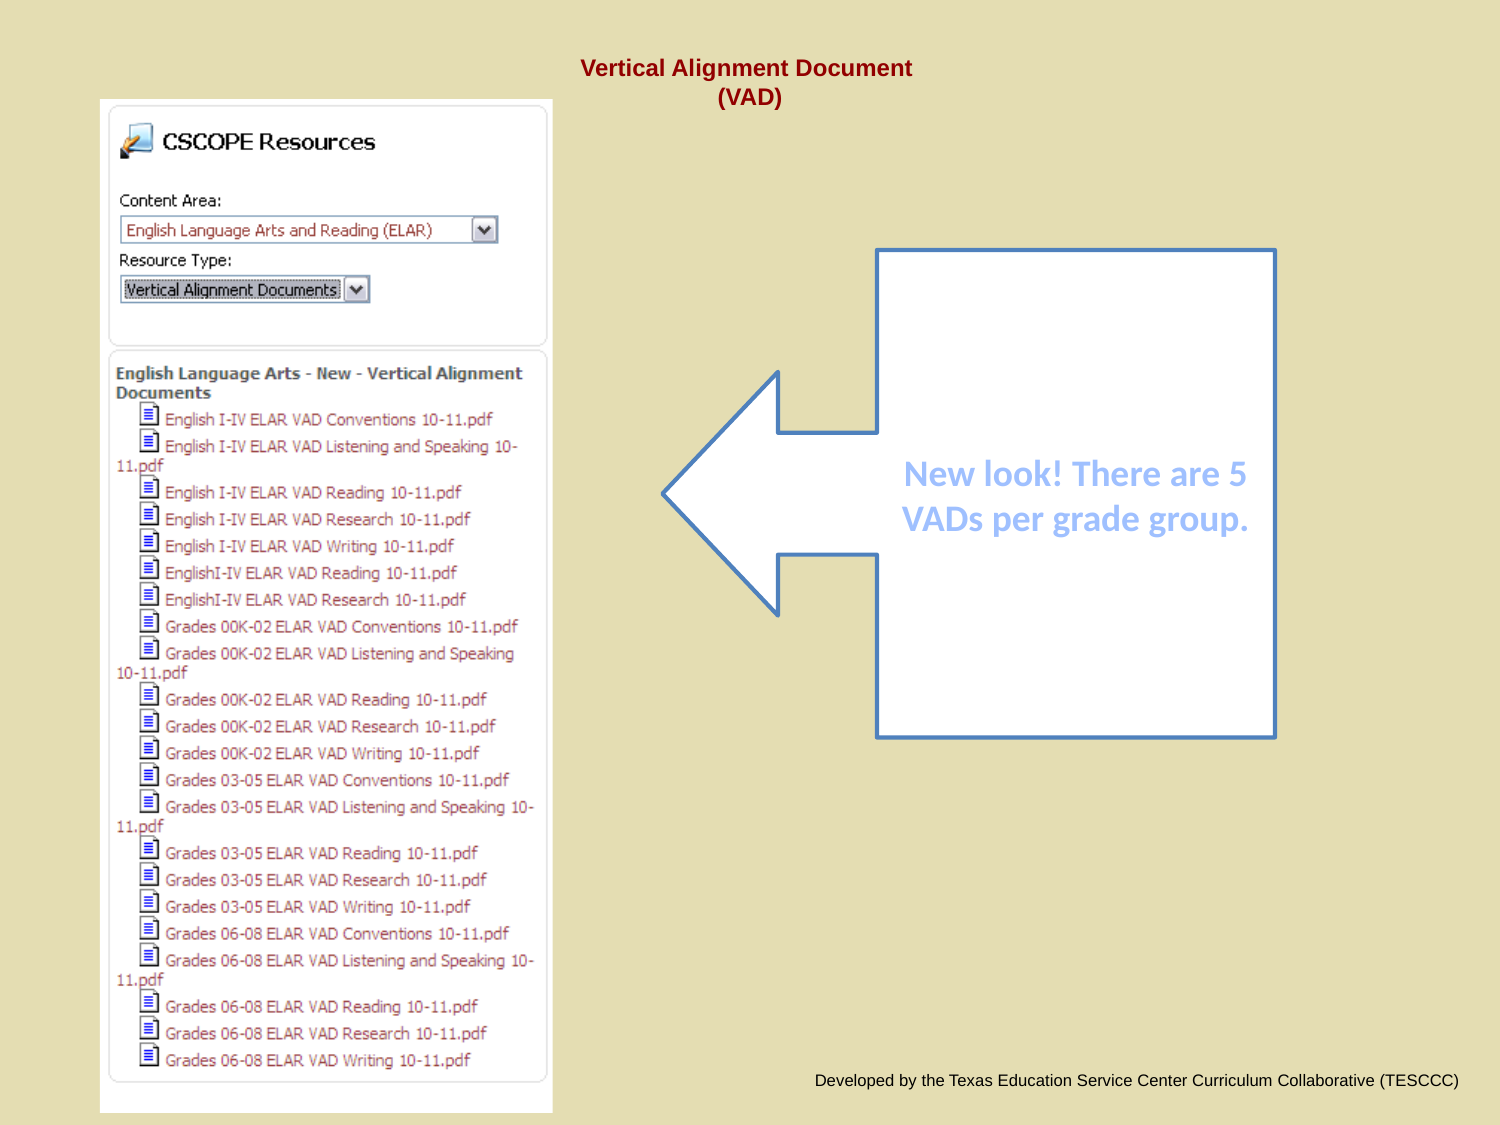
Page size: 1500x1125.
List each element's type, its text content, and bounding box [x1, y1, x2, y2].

title Vertical Alignment Document (VAD) [74, 44, 1426, 233]
picture [99, 99, 553, 1113]
text_box New look! There are 5 VADs per grade group. [660, 247, 1278, 740]
